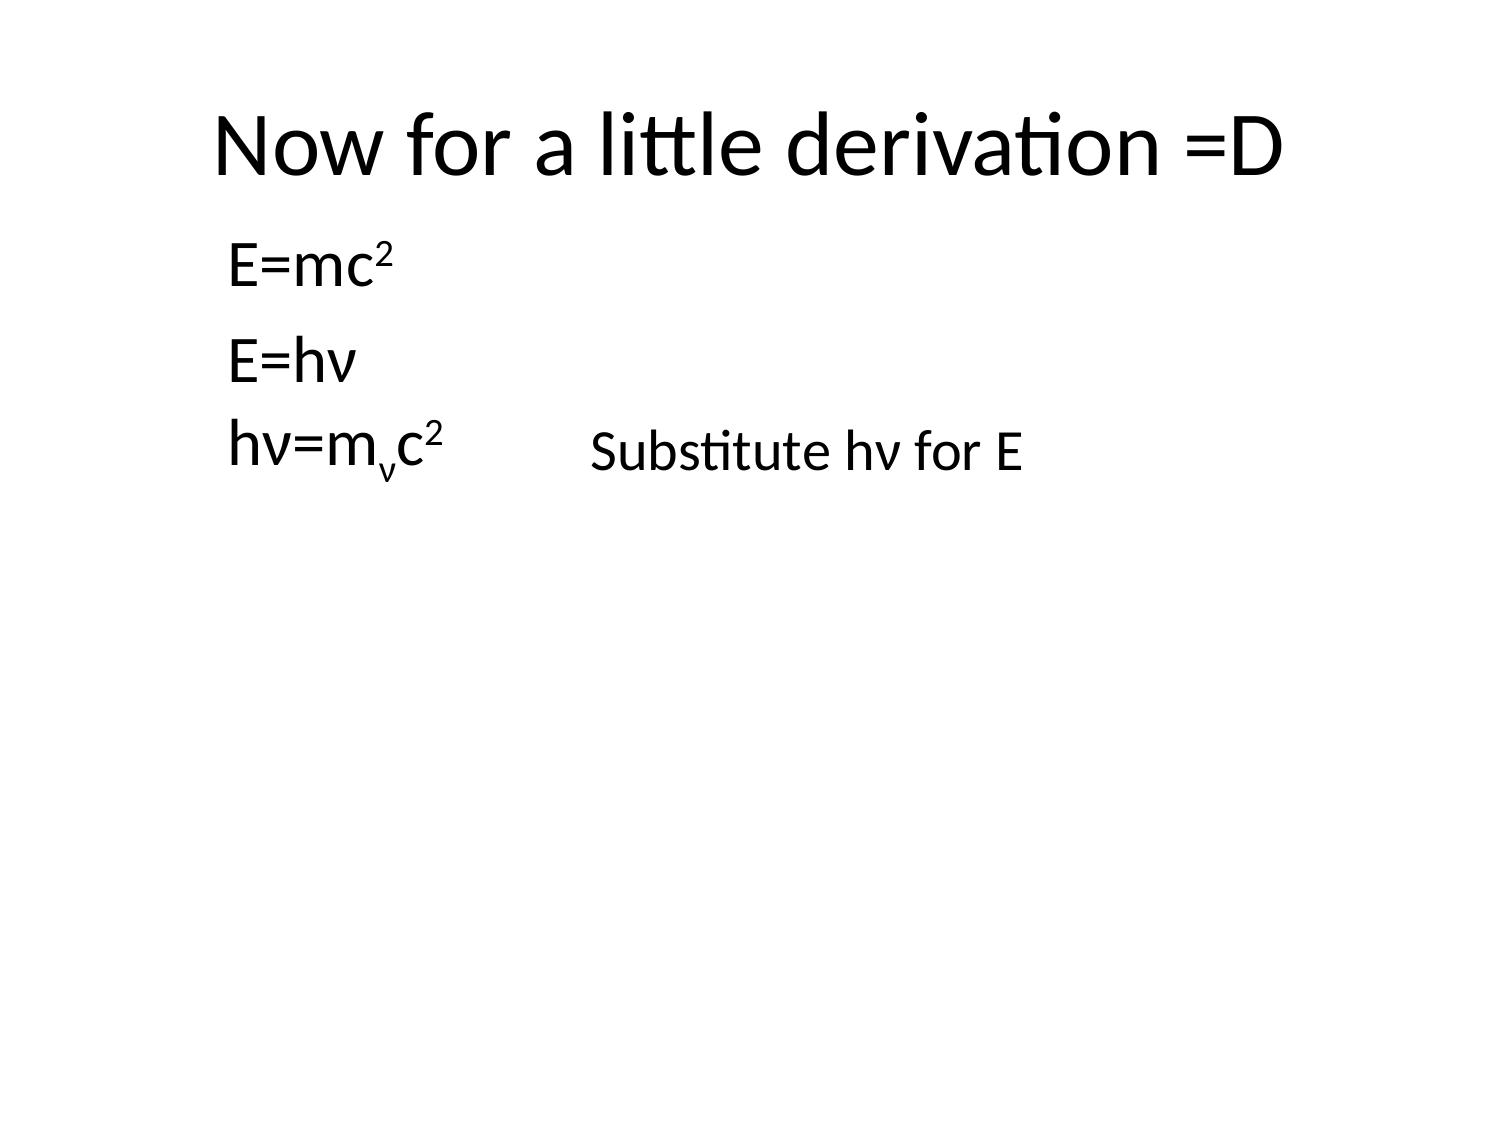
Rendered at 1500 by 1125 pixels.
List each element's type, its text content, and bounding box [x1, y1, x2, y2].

text_box E=hν [212, 308, 538, 391]
text_box hν=mνc2 [212, 391, 538, 498]
text_box E=mc2 [212, 212, 538, 308]
title Now for a little derivation =D [75, 45, 1425, 233]
text_box Substitute hν for E [576, 404, 1289, 490]
